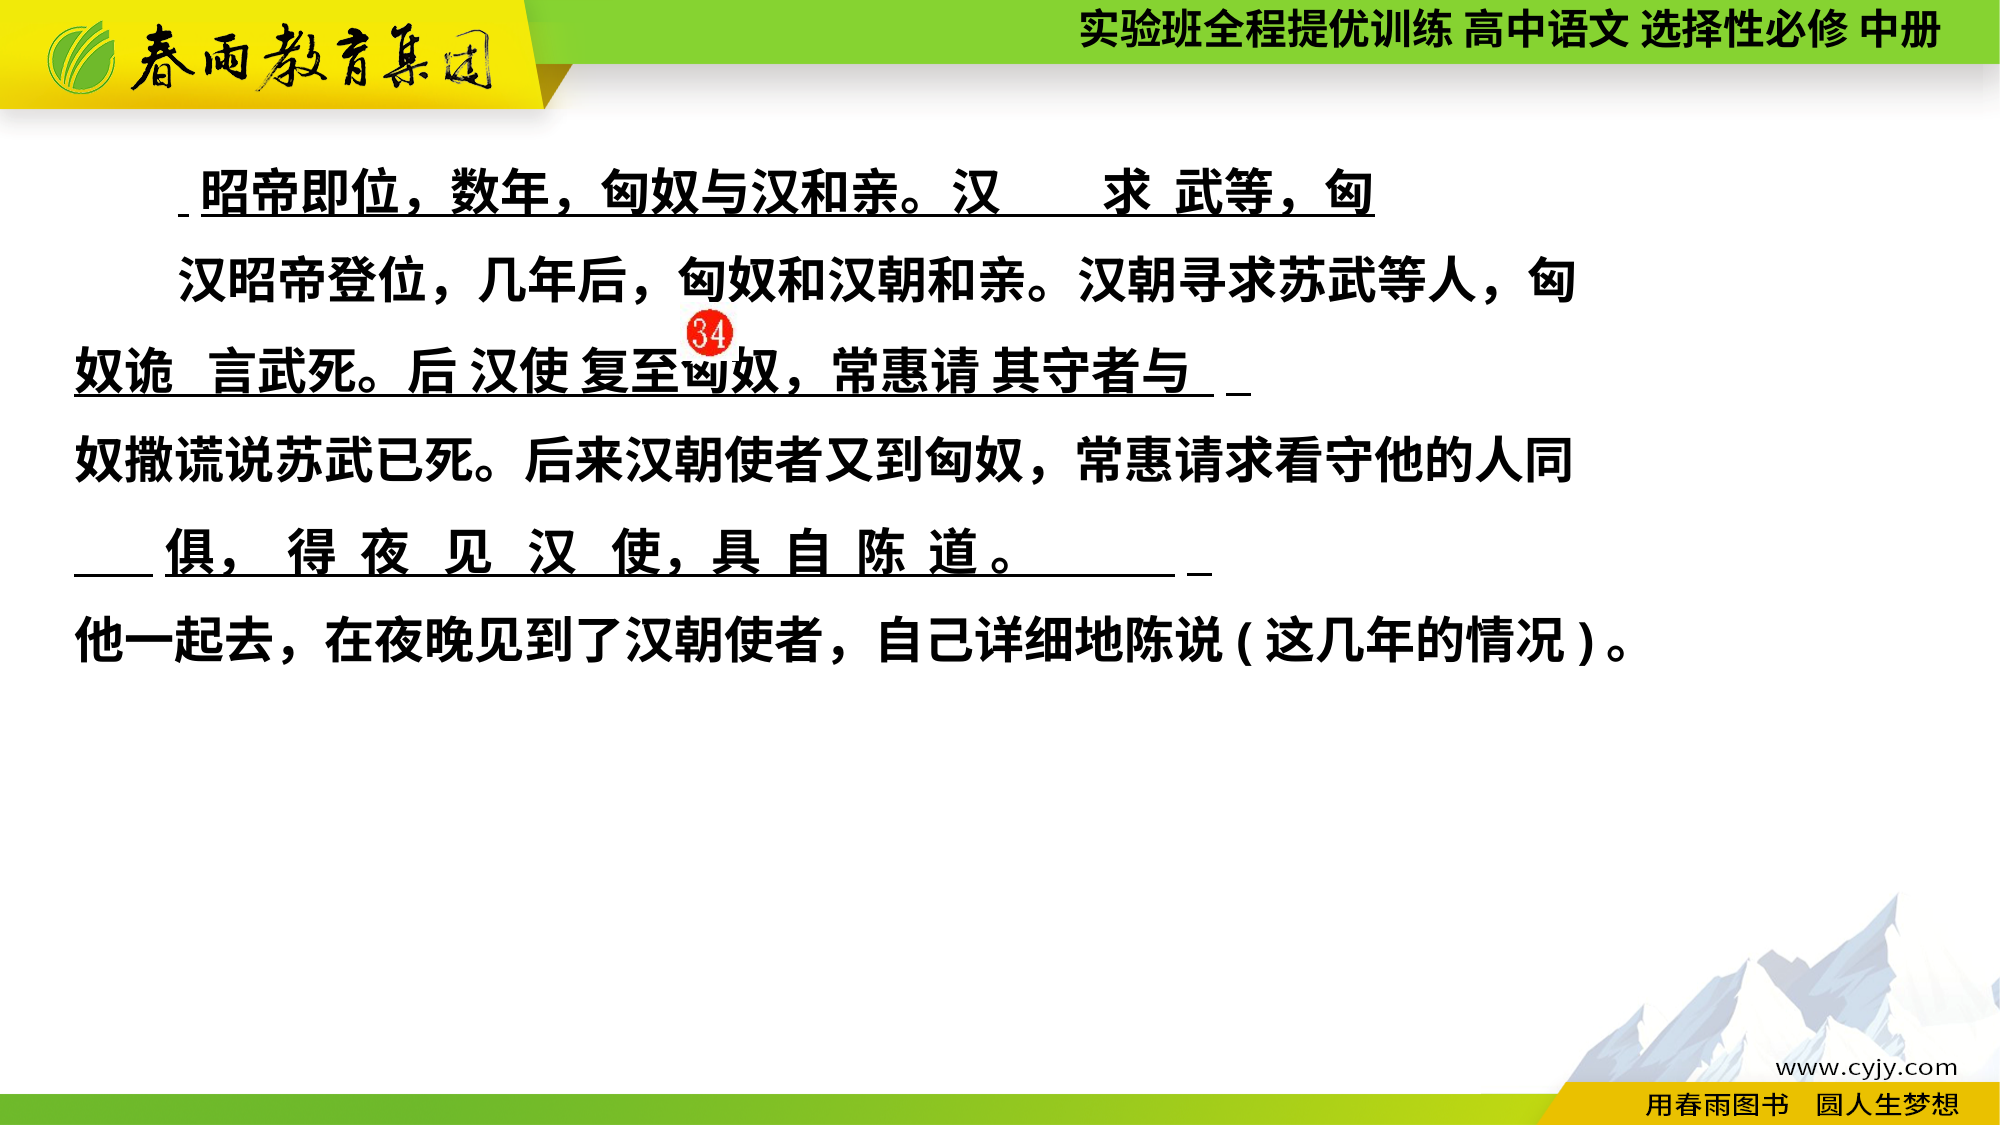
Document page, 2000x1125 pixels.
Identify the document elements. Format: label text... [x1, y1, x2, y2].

picture [0, 0, 2000, 1125]
text_box 汉昭帝登位，几年后，匈奴和汉朝和亲。汉朝寻求苏武等人，匈 奴撒谎说苏武已死。后来汉朝使者又到匈奴，常惠请求看守他的人同 他一起去，在夜晚见到了汉朝使者，自己详细地陈说(这几年的情况)。 [59, 211, 1944, 676]
